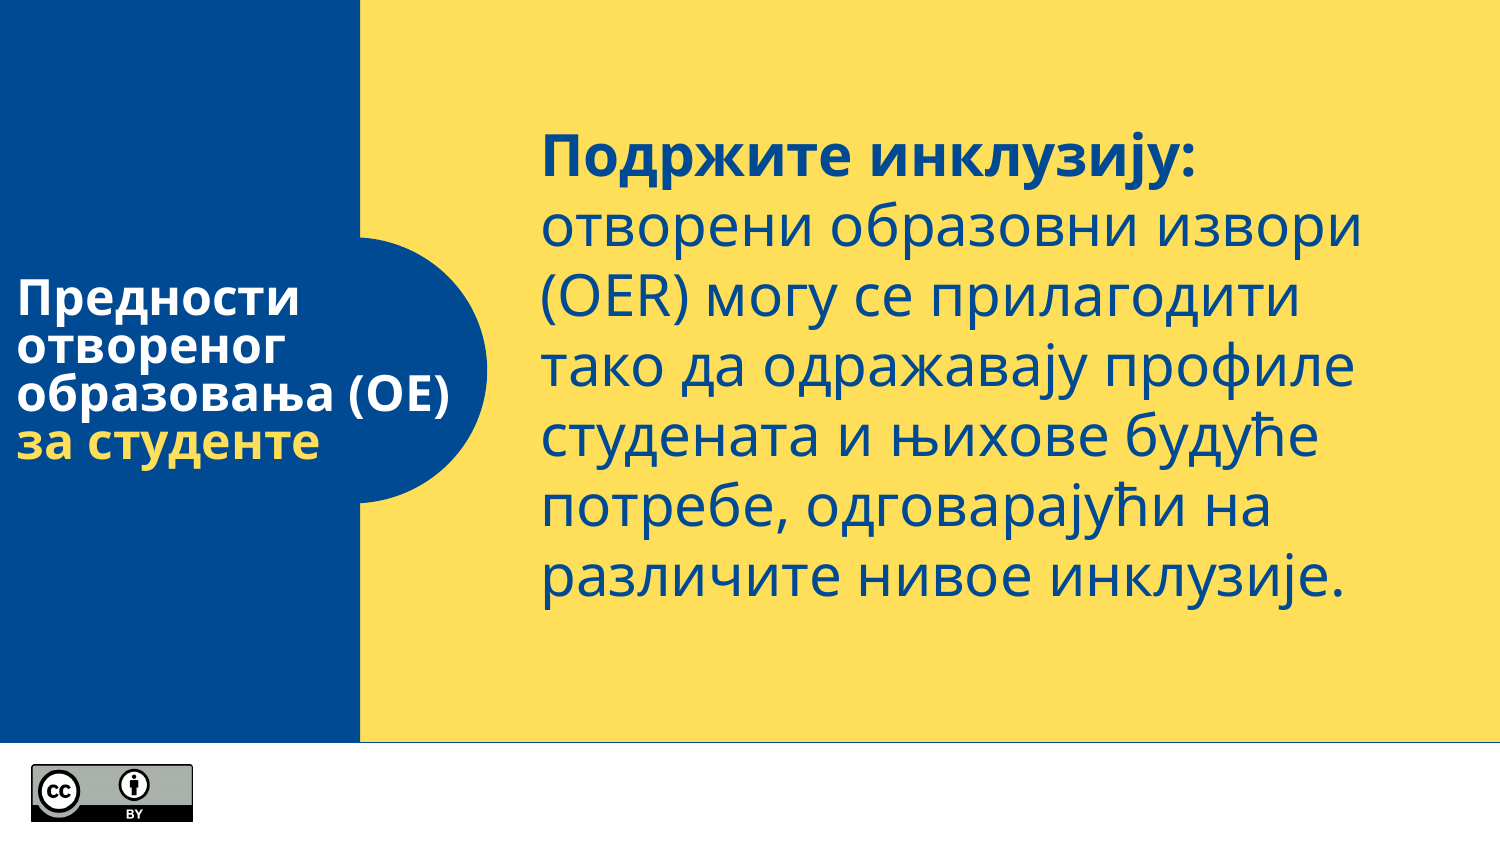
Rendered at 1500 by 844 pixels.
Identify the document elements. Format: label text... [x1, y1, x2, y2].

text_box Подржите инклузију: отворени образовни извори (OER) могу се прилагодити тако да одражавају профиле студената и њихове будуће потребе, одговарајући на различите нивое инклузије. [525, 103, 1420, 624]
picture [31, 764, 193, 822]
text_box [0, 750, 1500, 844]
text_box [274, 237, 431, 262]
text_box Предности отвореног образовања (ОЕ) за студенте [1, 262, 488, 485]
text_box [0, 0, 361, 742]
text_box [284, 485, 421, 504]
